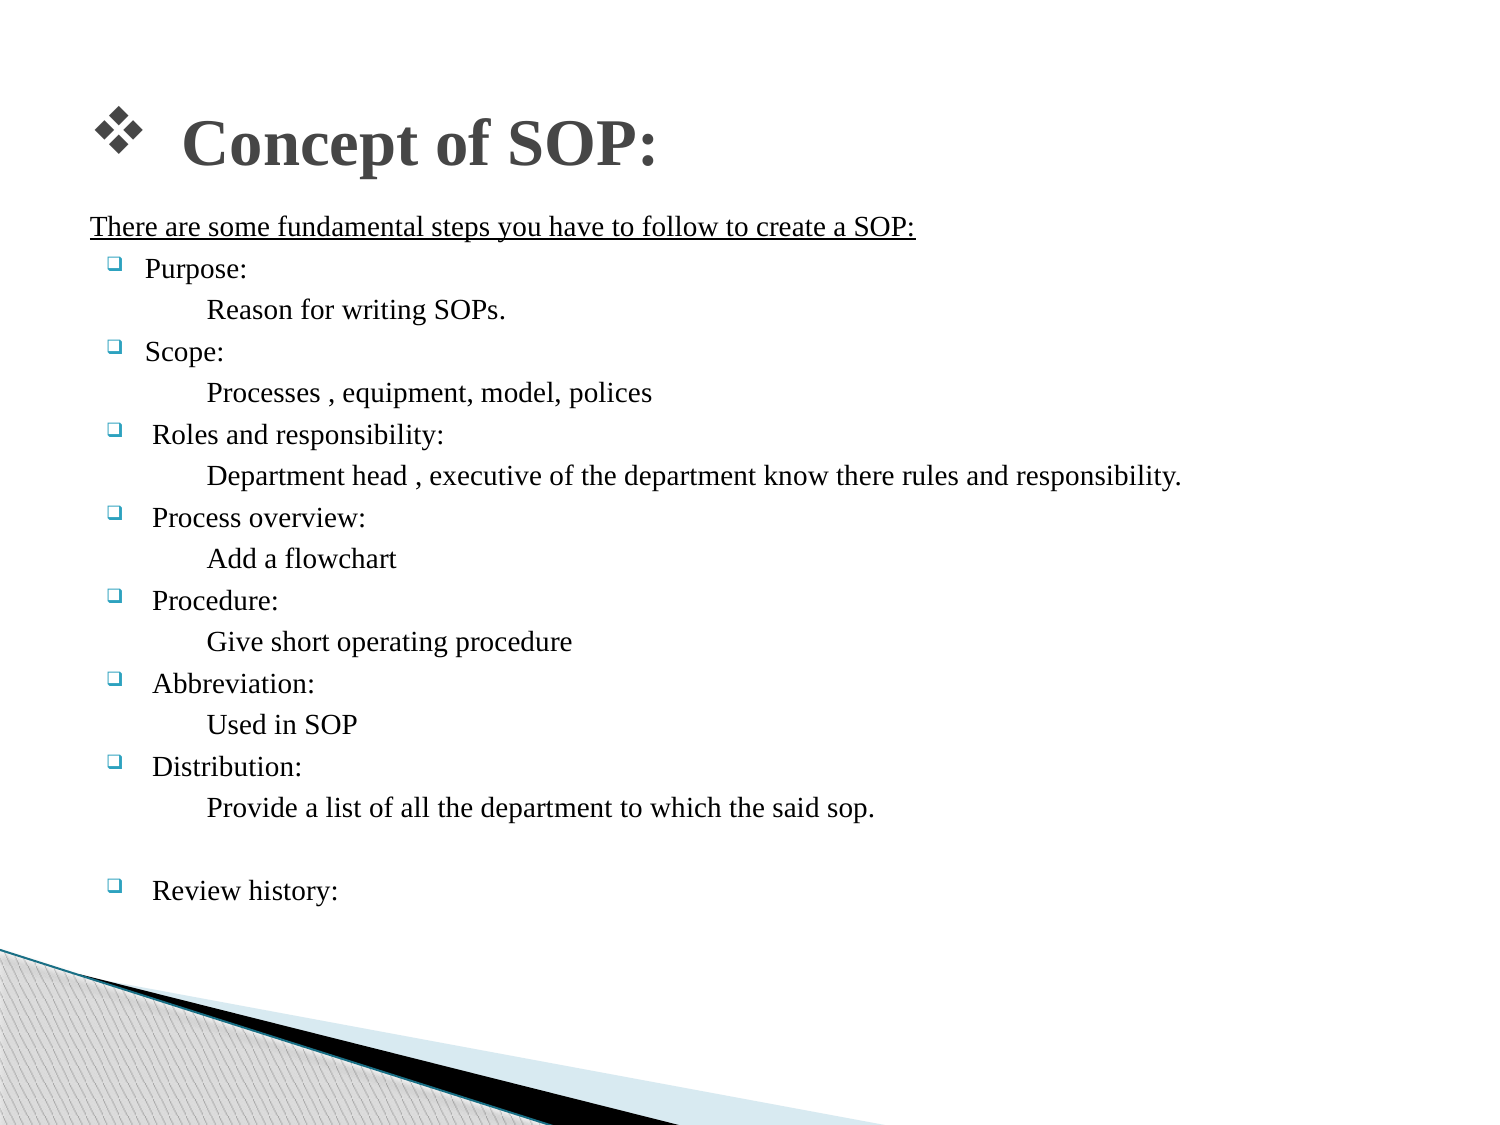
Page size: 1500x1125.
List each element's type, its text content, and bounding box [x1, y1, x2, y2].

list There are some fundamental steps you have to follow to create a SOP: Purpose: Reason for writing SOPs. Scope: Processes , equipment, model, polices Roles and responsibility: Department head , executive of the department know there rules and responsibility. Process overview: Add a flowchart Procedure: Give short operating procedure Abbreviation: Used in SOP Distribution: Provide a list of all the department to which the said sop. Review history: [75, 233, 1425, 1005]
title Concept of SOP: [75, 45, 1425, 233]
